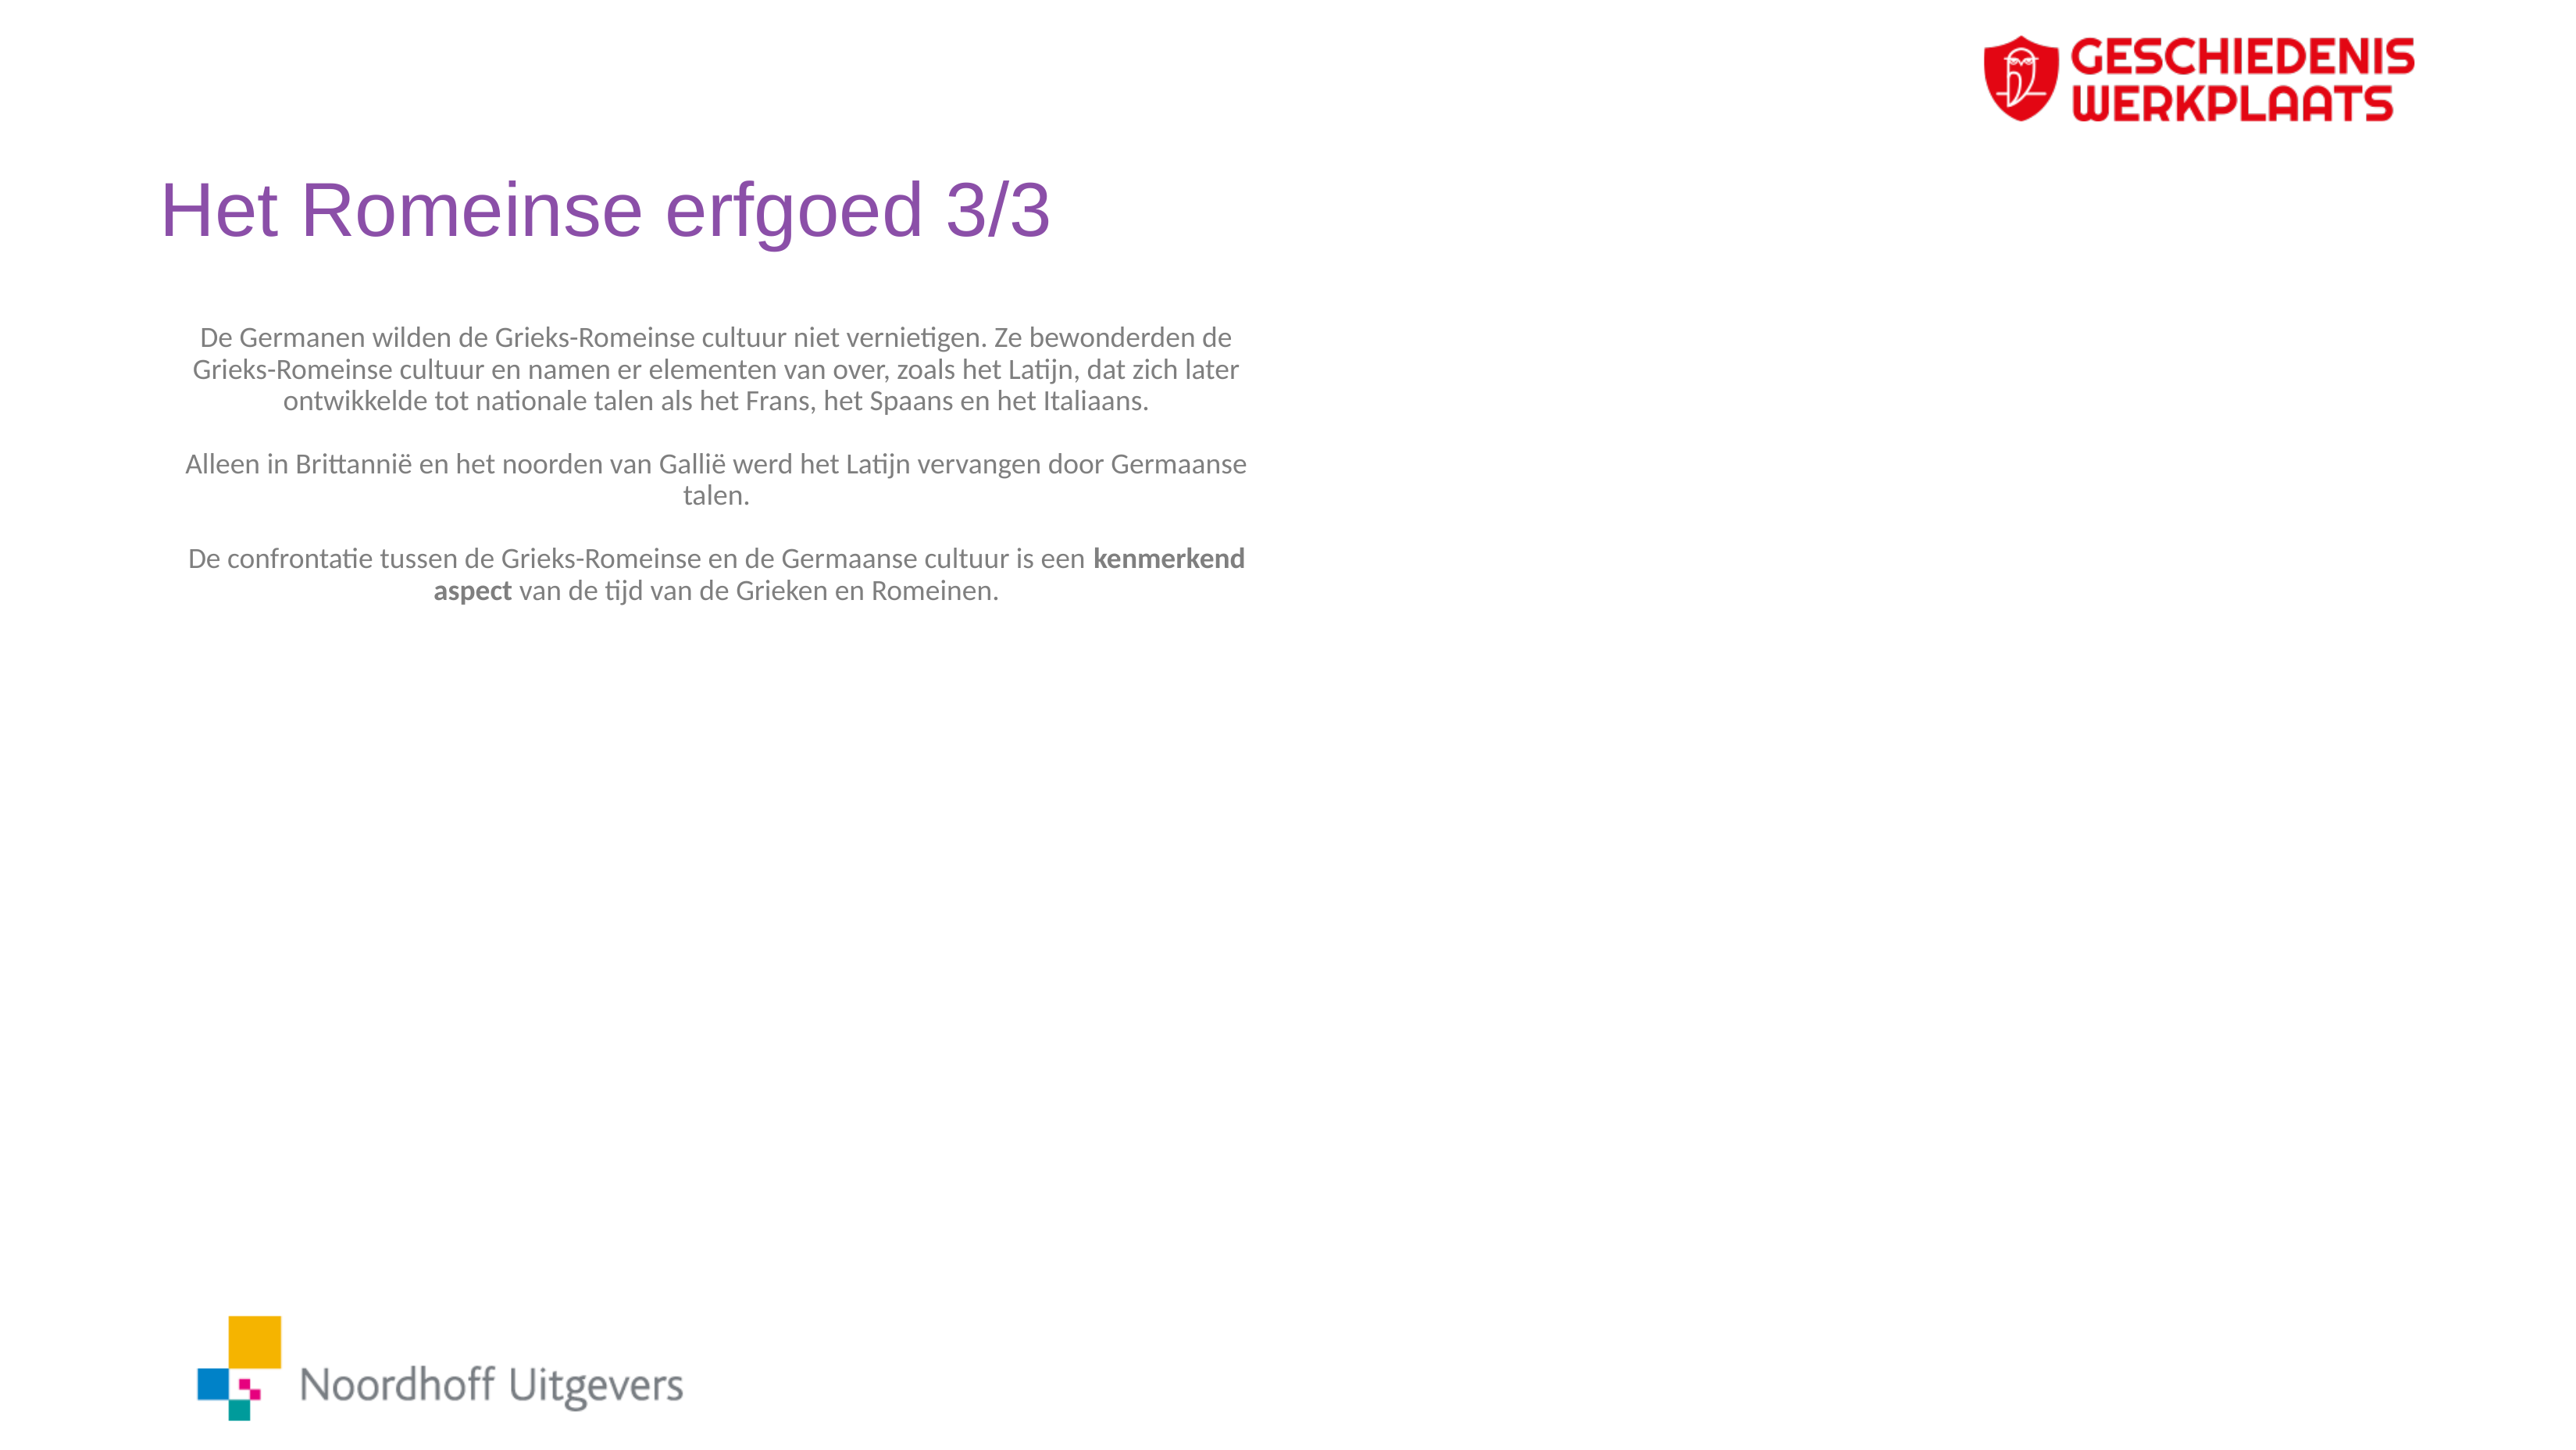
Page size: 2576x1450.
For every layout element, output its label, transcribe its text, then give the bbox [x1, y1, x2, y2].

picture [1610, 0, 2576, 161]
list De Germanen wilden de Grieks-Romeinse cultuur niet vernietigen. Ze bewonderden de Grieks-Romeinse cultuur en namen er elementen van over, zoals het Latijn, dat zich later ontwikkelde tot nationale talen als het Frans, het Spaans en het Italiaans. Alleen in Brittannië en het noorden van Gallië werd het Latijn vervangen door Germaanse talen. De confrontatie tussen de Grieks-Romeinse en de Germaanse cultuur is een kenmerkend aspect van de tijd van de Grieken en Romeinen. [159, 322, 1288, 1288]
title Het Romeinse erfgoed 3/3 [159, 159, 2416, 266]
picture [159, 1288, 802, 1449]
